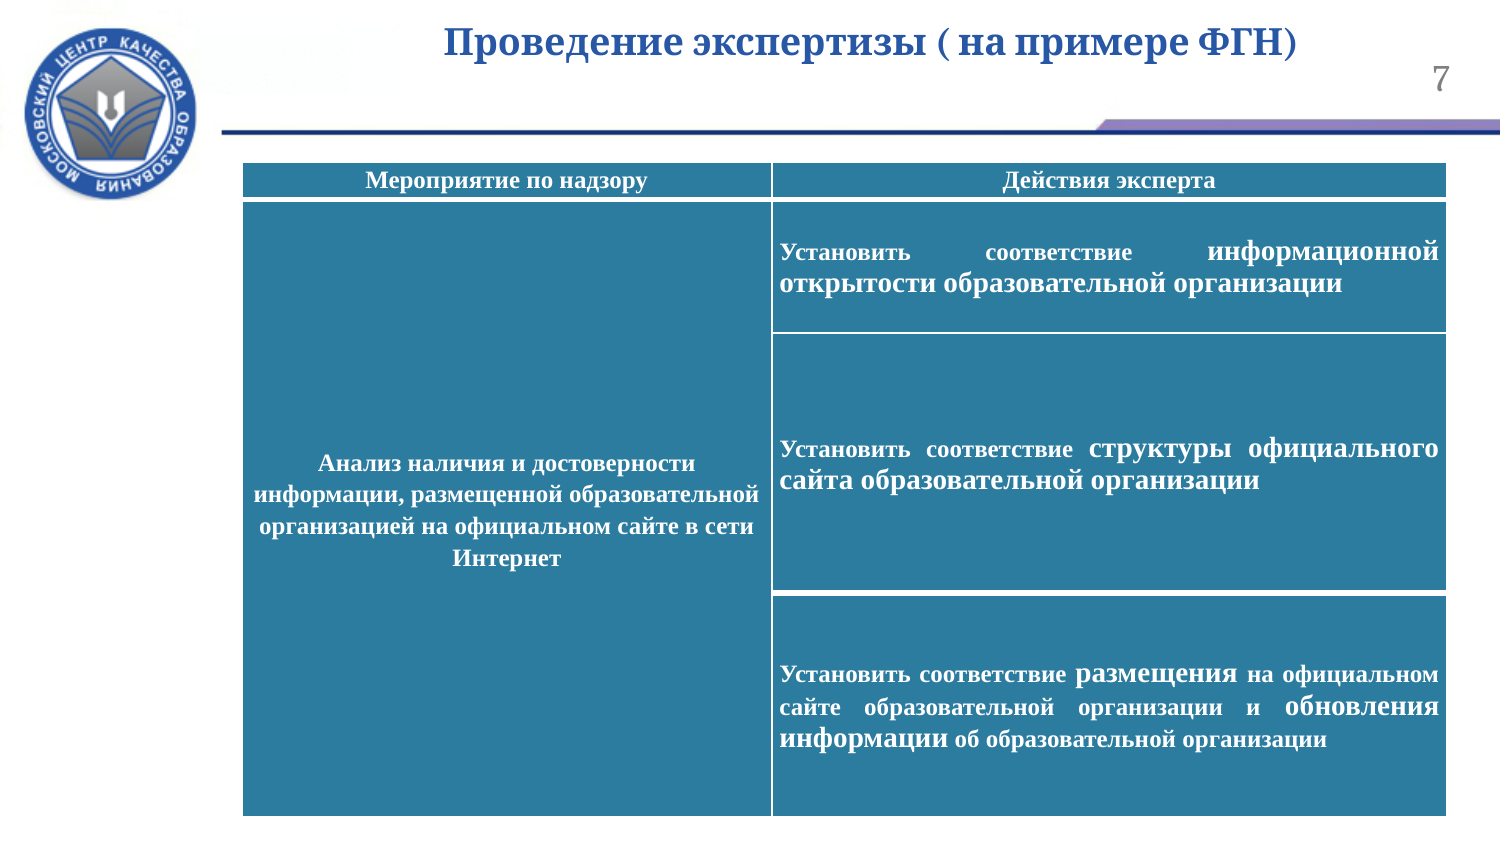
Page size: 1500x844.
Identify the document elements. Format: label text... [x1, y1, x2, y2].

picture [0, 0, 1500, 844]
title Проведение экспертизы ( на примере ФГН) [392, 20, 1342, 115]
table_cell Анализ наличия и достоверности информации, размещенной образовательной организацией на официальном сайте в сети Интернет [243, 202, 771, 816]
table_cell Установить соответствие размещения на официальном сайте образовательной организации и обновления информации об образовательной организации [773, 596, 1446, 816]
slide_number 7 [1417, 46, 1500, 92]
table_header Действия эксперта [773, 163, 1446, 197]
table_cell Установить соответствие структуры официального сайта образовательной организации [773, 334, 1446, 590]
table_header Мероприятие по надзору [243, 163, 771, 197]
table_cell Установить соответствие информационной открытости образовательной организации [773, 202, 1446, 332]
